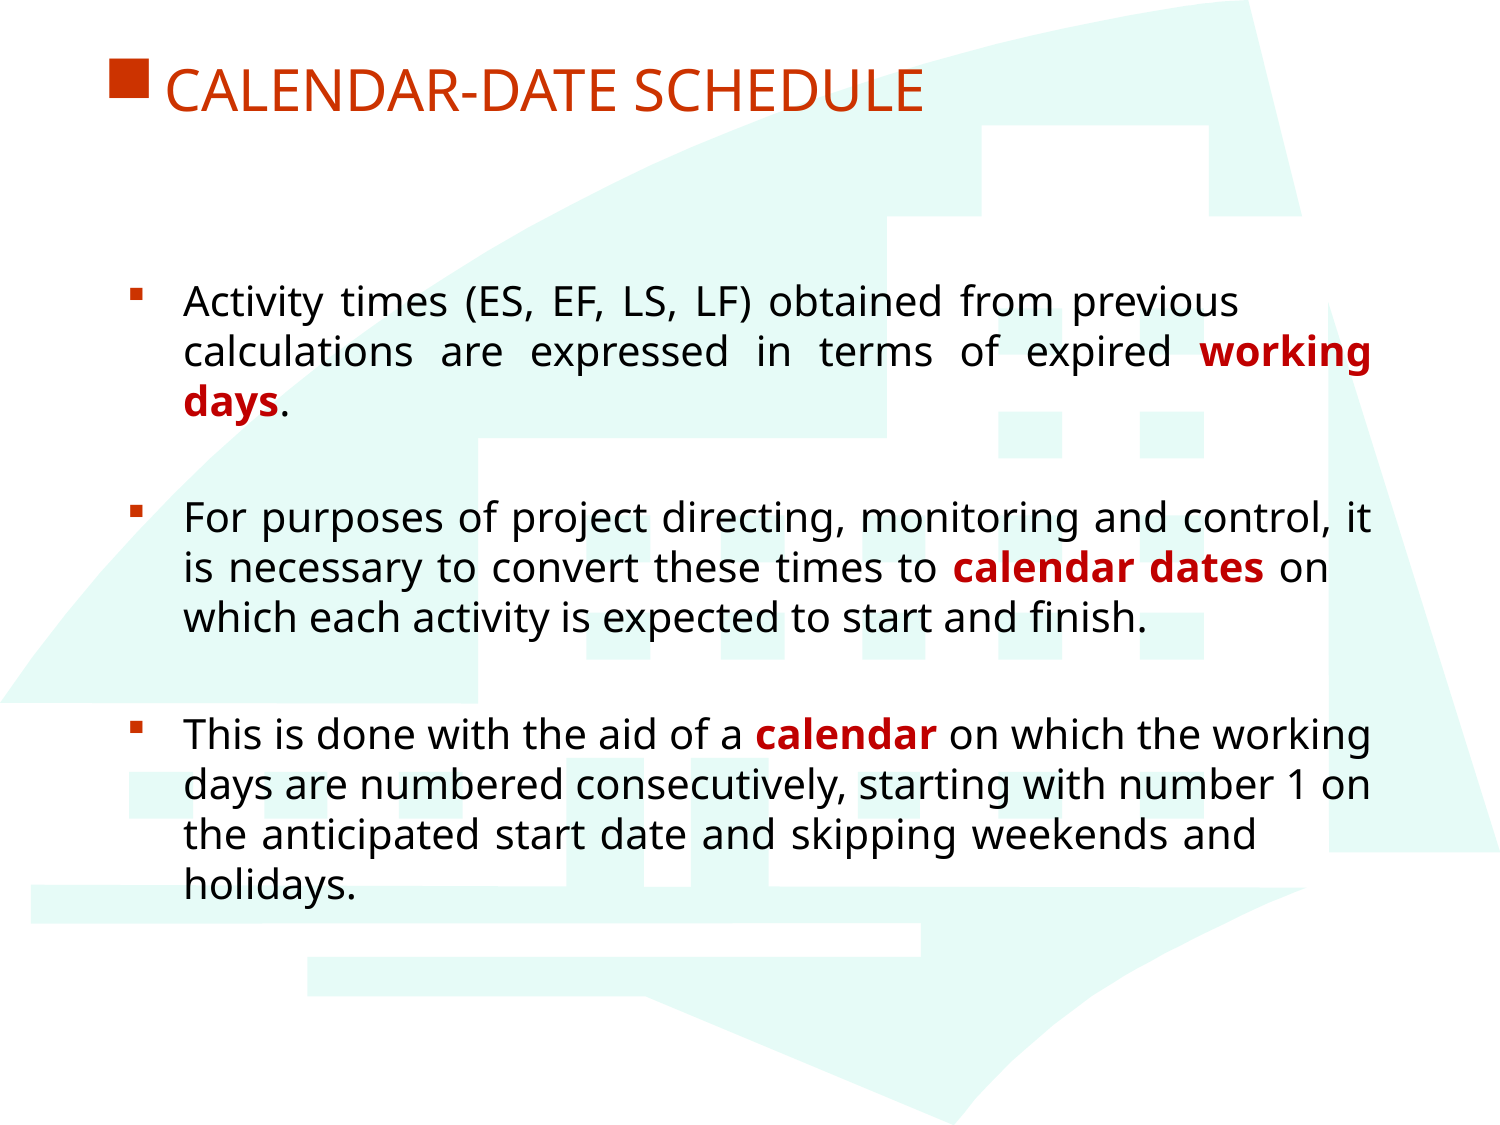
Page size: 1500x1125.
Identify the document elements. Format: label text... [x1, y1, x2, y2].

text_box CALENDAR-DATE SCHEDULE [102, 52, 1063, 138]
list Activity times (ES, EF, LS, LF) obtained from previous calculations are expressed in terms of expired working days. For purposes of project directing, monitoring and control, it is necessary to convert these times to calendar dates on which each activity is expected to start and finish. This is done with the aid of a calendar on which the working days are numbered consecutively, starting with number 1 on the anticipated start date and skipping weekends and holidays. [112, 267, 1388, 944]
